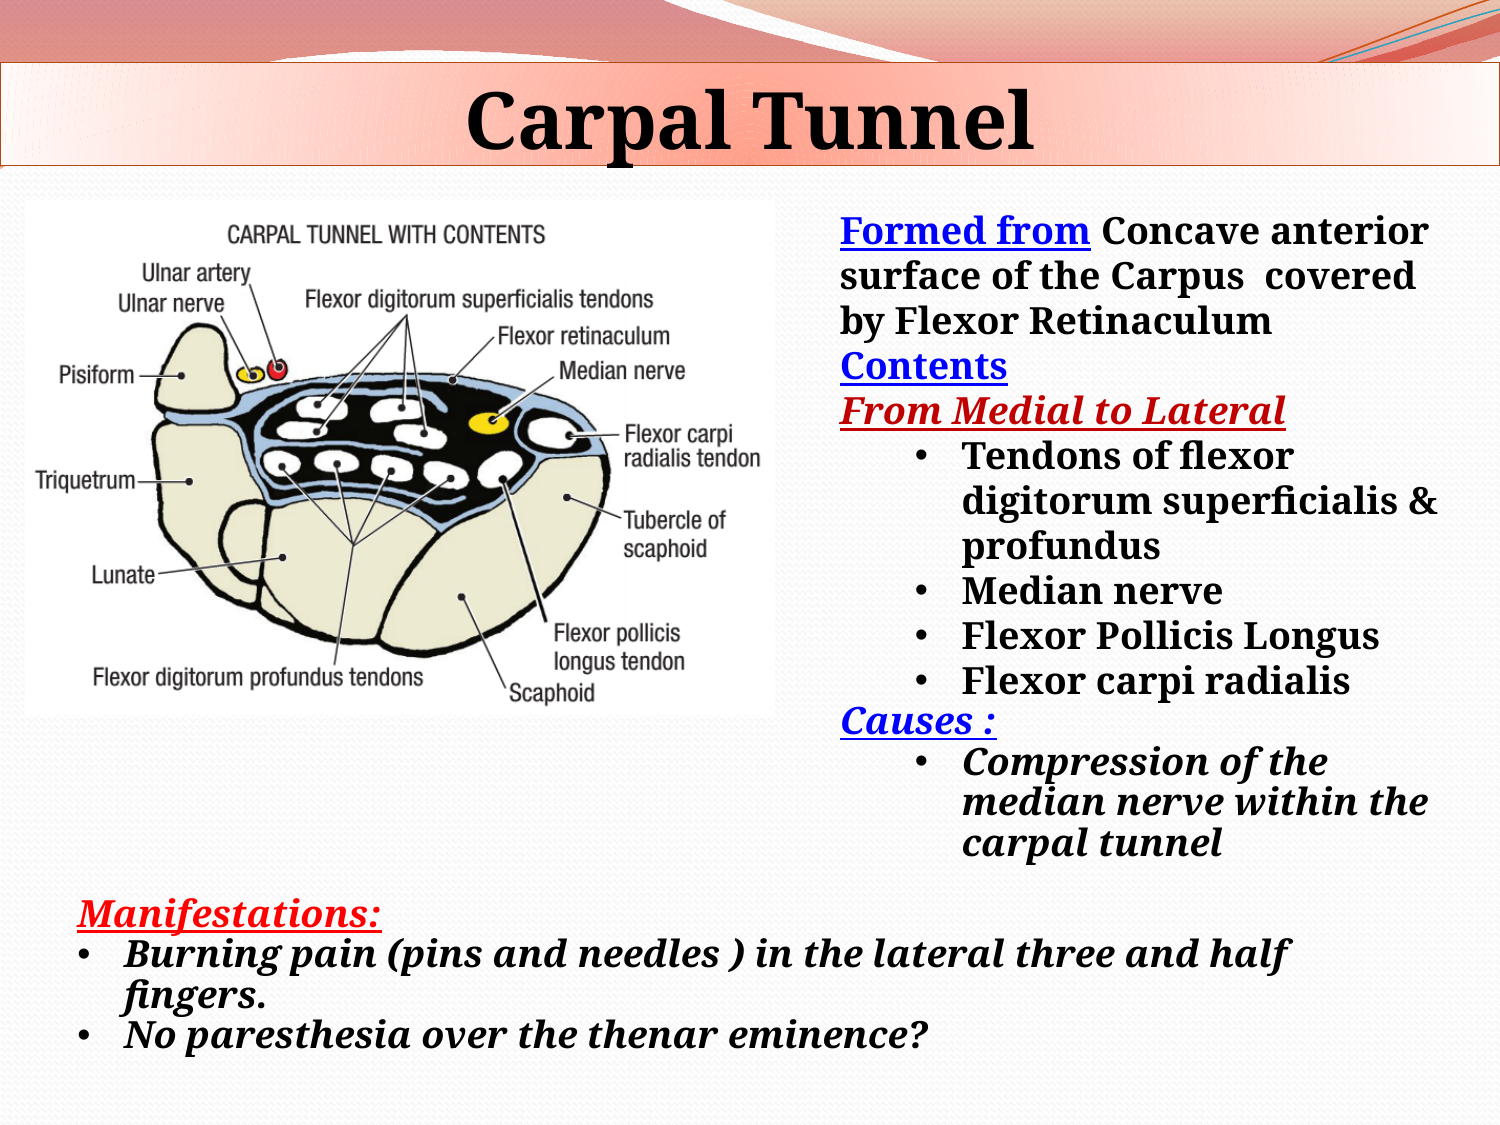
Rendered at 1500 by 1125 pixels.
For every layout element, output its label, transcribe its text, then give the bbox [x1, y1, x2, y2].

text_box Manifestations: Burning pain (pins and needles ) in the lateral three and half fingers. No paresthesia over the thenar eminence? [62, 887, 1438, 1109]
picture [24, 199, 776, 715]
text_box Formed from Concave anterior surface of the Carpus covered by Flexor Retinaculum Contents From Medial to Lateral Tendons of flexor digitorum superficialis & profundus Median nerve Flexor Pollicis Longus Flexor carpi radialis Causes : Compression of the median nerve within the carpal tunnel [825, 199, 1463, 917]
title Carpal Tunnel [0, 62, 1500, 166]
